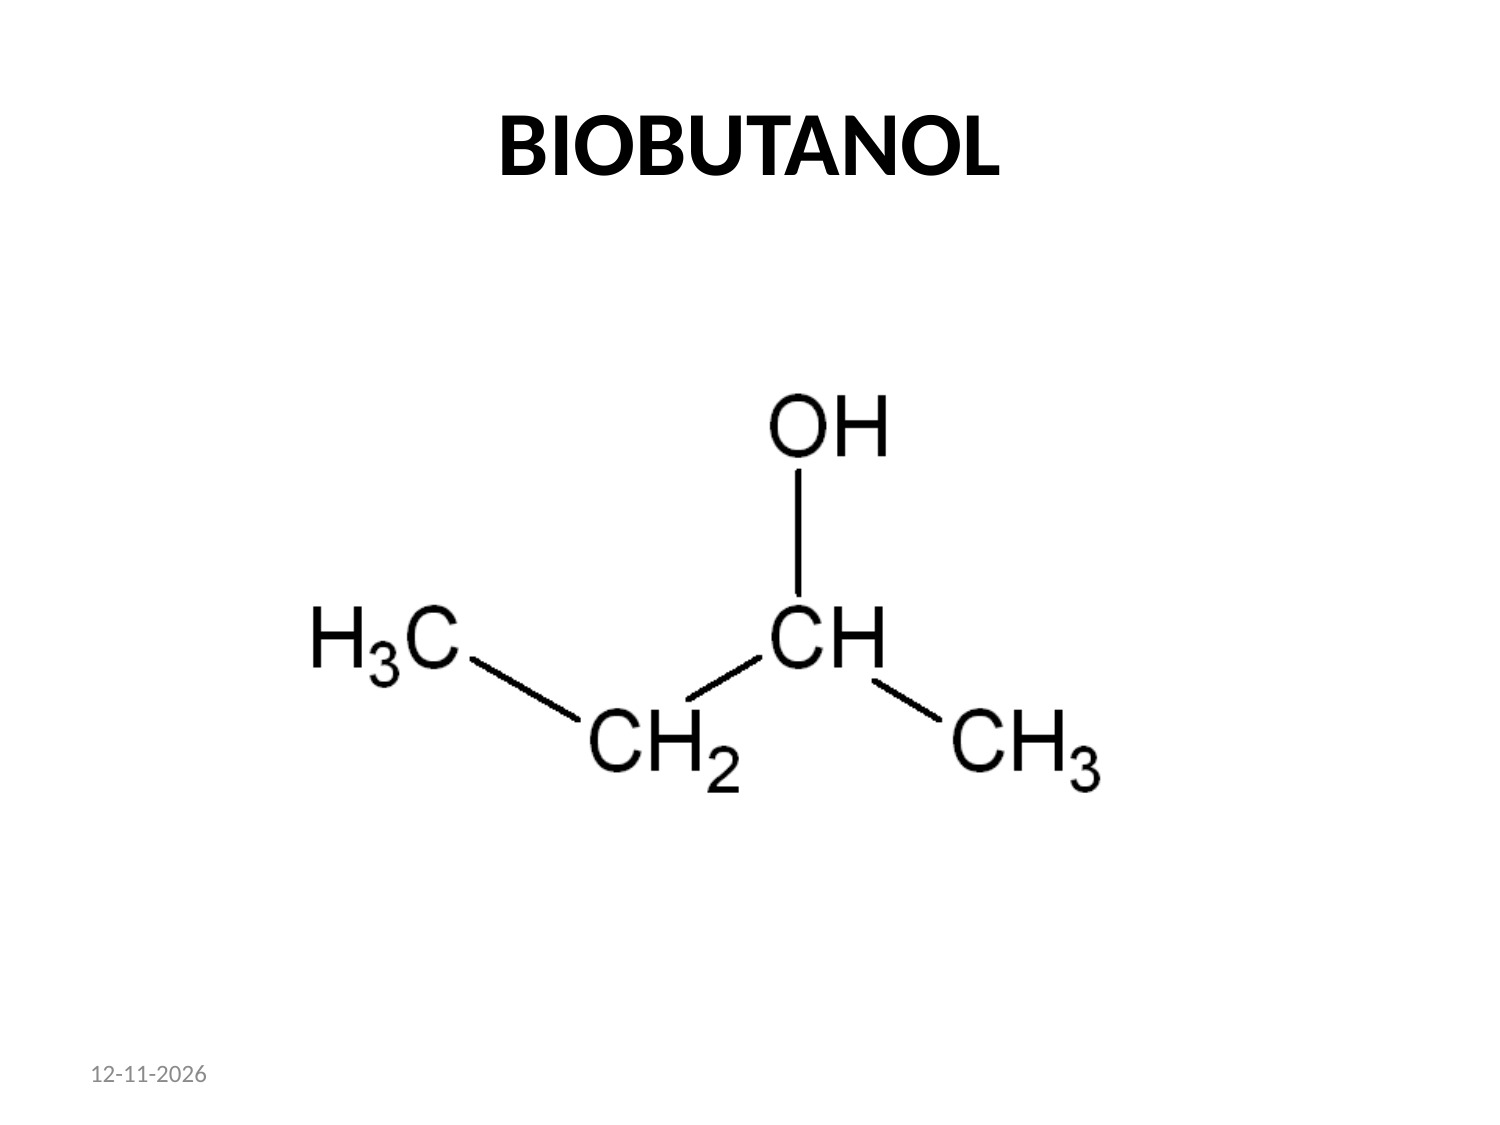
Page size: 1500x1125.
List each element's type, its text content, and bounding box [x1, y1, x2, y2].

title BIOBUTANOL [75, 45, 1425, 233]
picture [265, 361, 1152, 830]
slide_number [75, 1042, 425, 1103]
